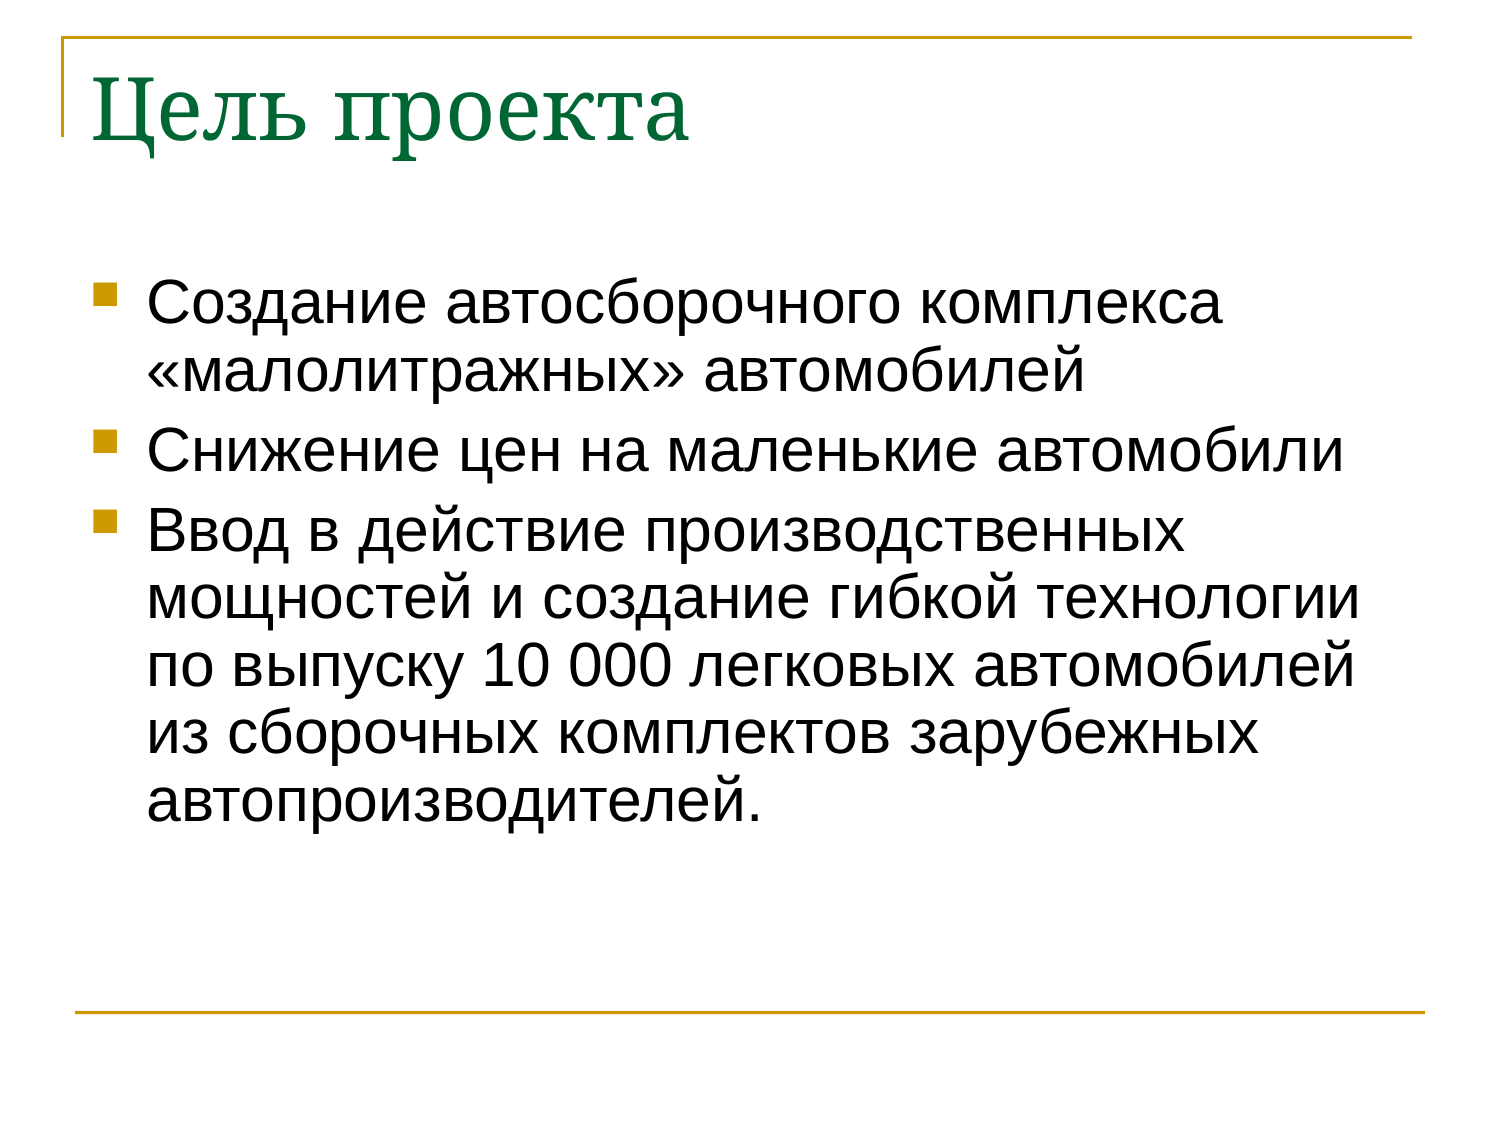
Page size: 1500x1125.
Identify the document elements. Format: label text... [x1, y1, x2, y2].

title Цель проекта [74, 45, 1426, 233]
list Создание автосборочного комплекса «малолитражных» автомобилей Снижение цен на маленькие автомобили Ввод в действие производственных мощностей и создание гибкой технологии по выпуску 10 000 легковых автомобилей из сборочных комплектов зарубежных автопроизводителей. [74, 262, 1426, 1006]
